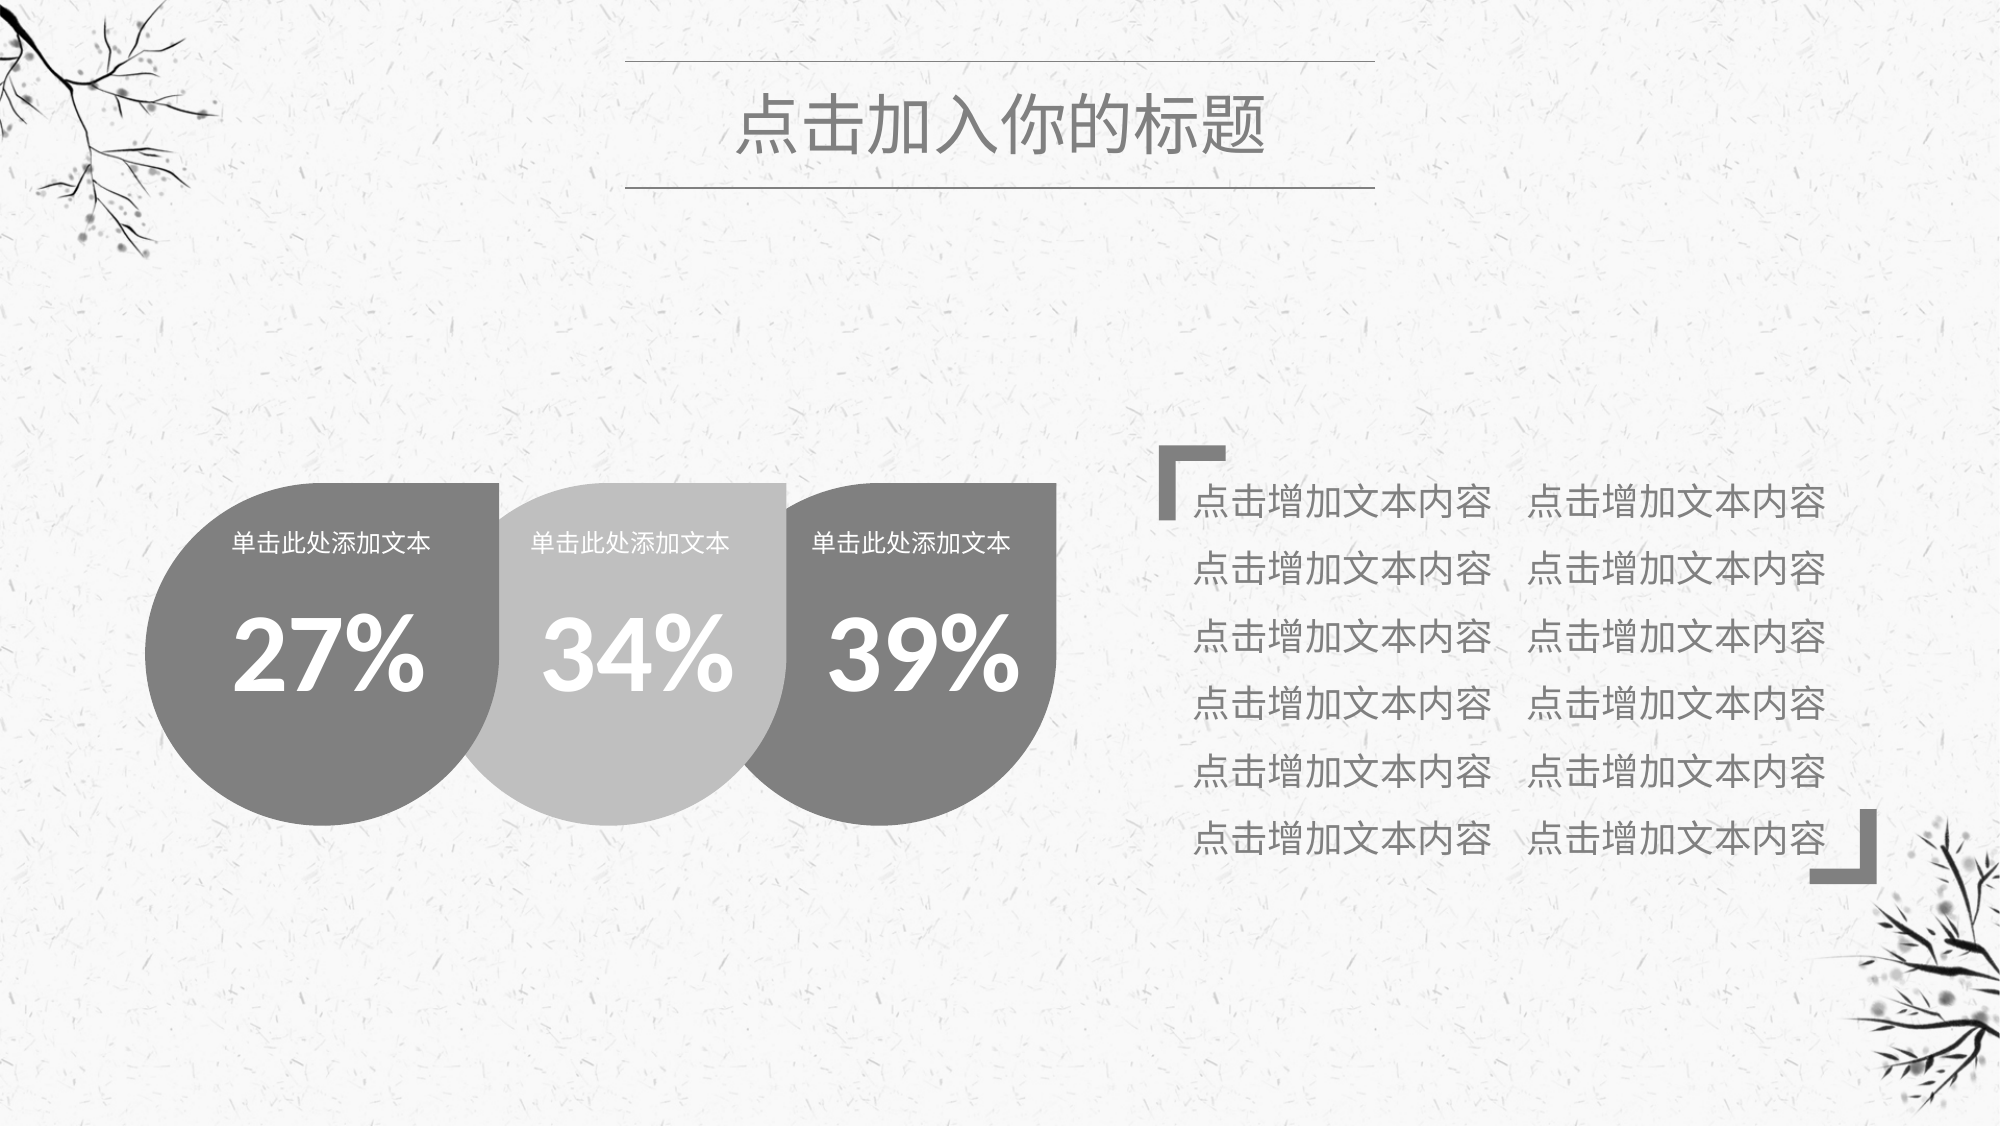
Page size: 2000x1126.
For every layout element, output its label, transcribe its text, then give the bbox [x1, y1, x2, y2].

text_box [1808, 807, 1879, 886]
text_box 点击增加文本内容 点击增加文本内容 点击增加文本内容 点击增加文本内容 点击增加文本内容 点击增加文本内容 点击增加文本内容 点击增加文本内容 点击增加文本内容 点击增加文本内容 点击增加文本内容 点击增加文本内容 [1172, 444, 1906, 938]
text_box [1157, 443, 1228, 522]
text_box 单击此处添加文本 [515, 520, 773, 565]
text_box 27% [216, 571, 460, 722]
text_box [145, 483, 500, 826]
text_box 单击此处添加文本 [216, 520, 474, 565]
text_box 34% [524, 571, 768, 722]
text_box [465, 483, 787, 826]
text_box 单击此处添加文本 [797, 520, 1054, 565]
text_box [745, 483, 1057, 826]
text_box 39% [811, 571, 1054, 722]
picture [0, 0, 2000, 1126]
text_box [625, 61, 1376, 189]
